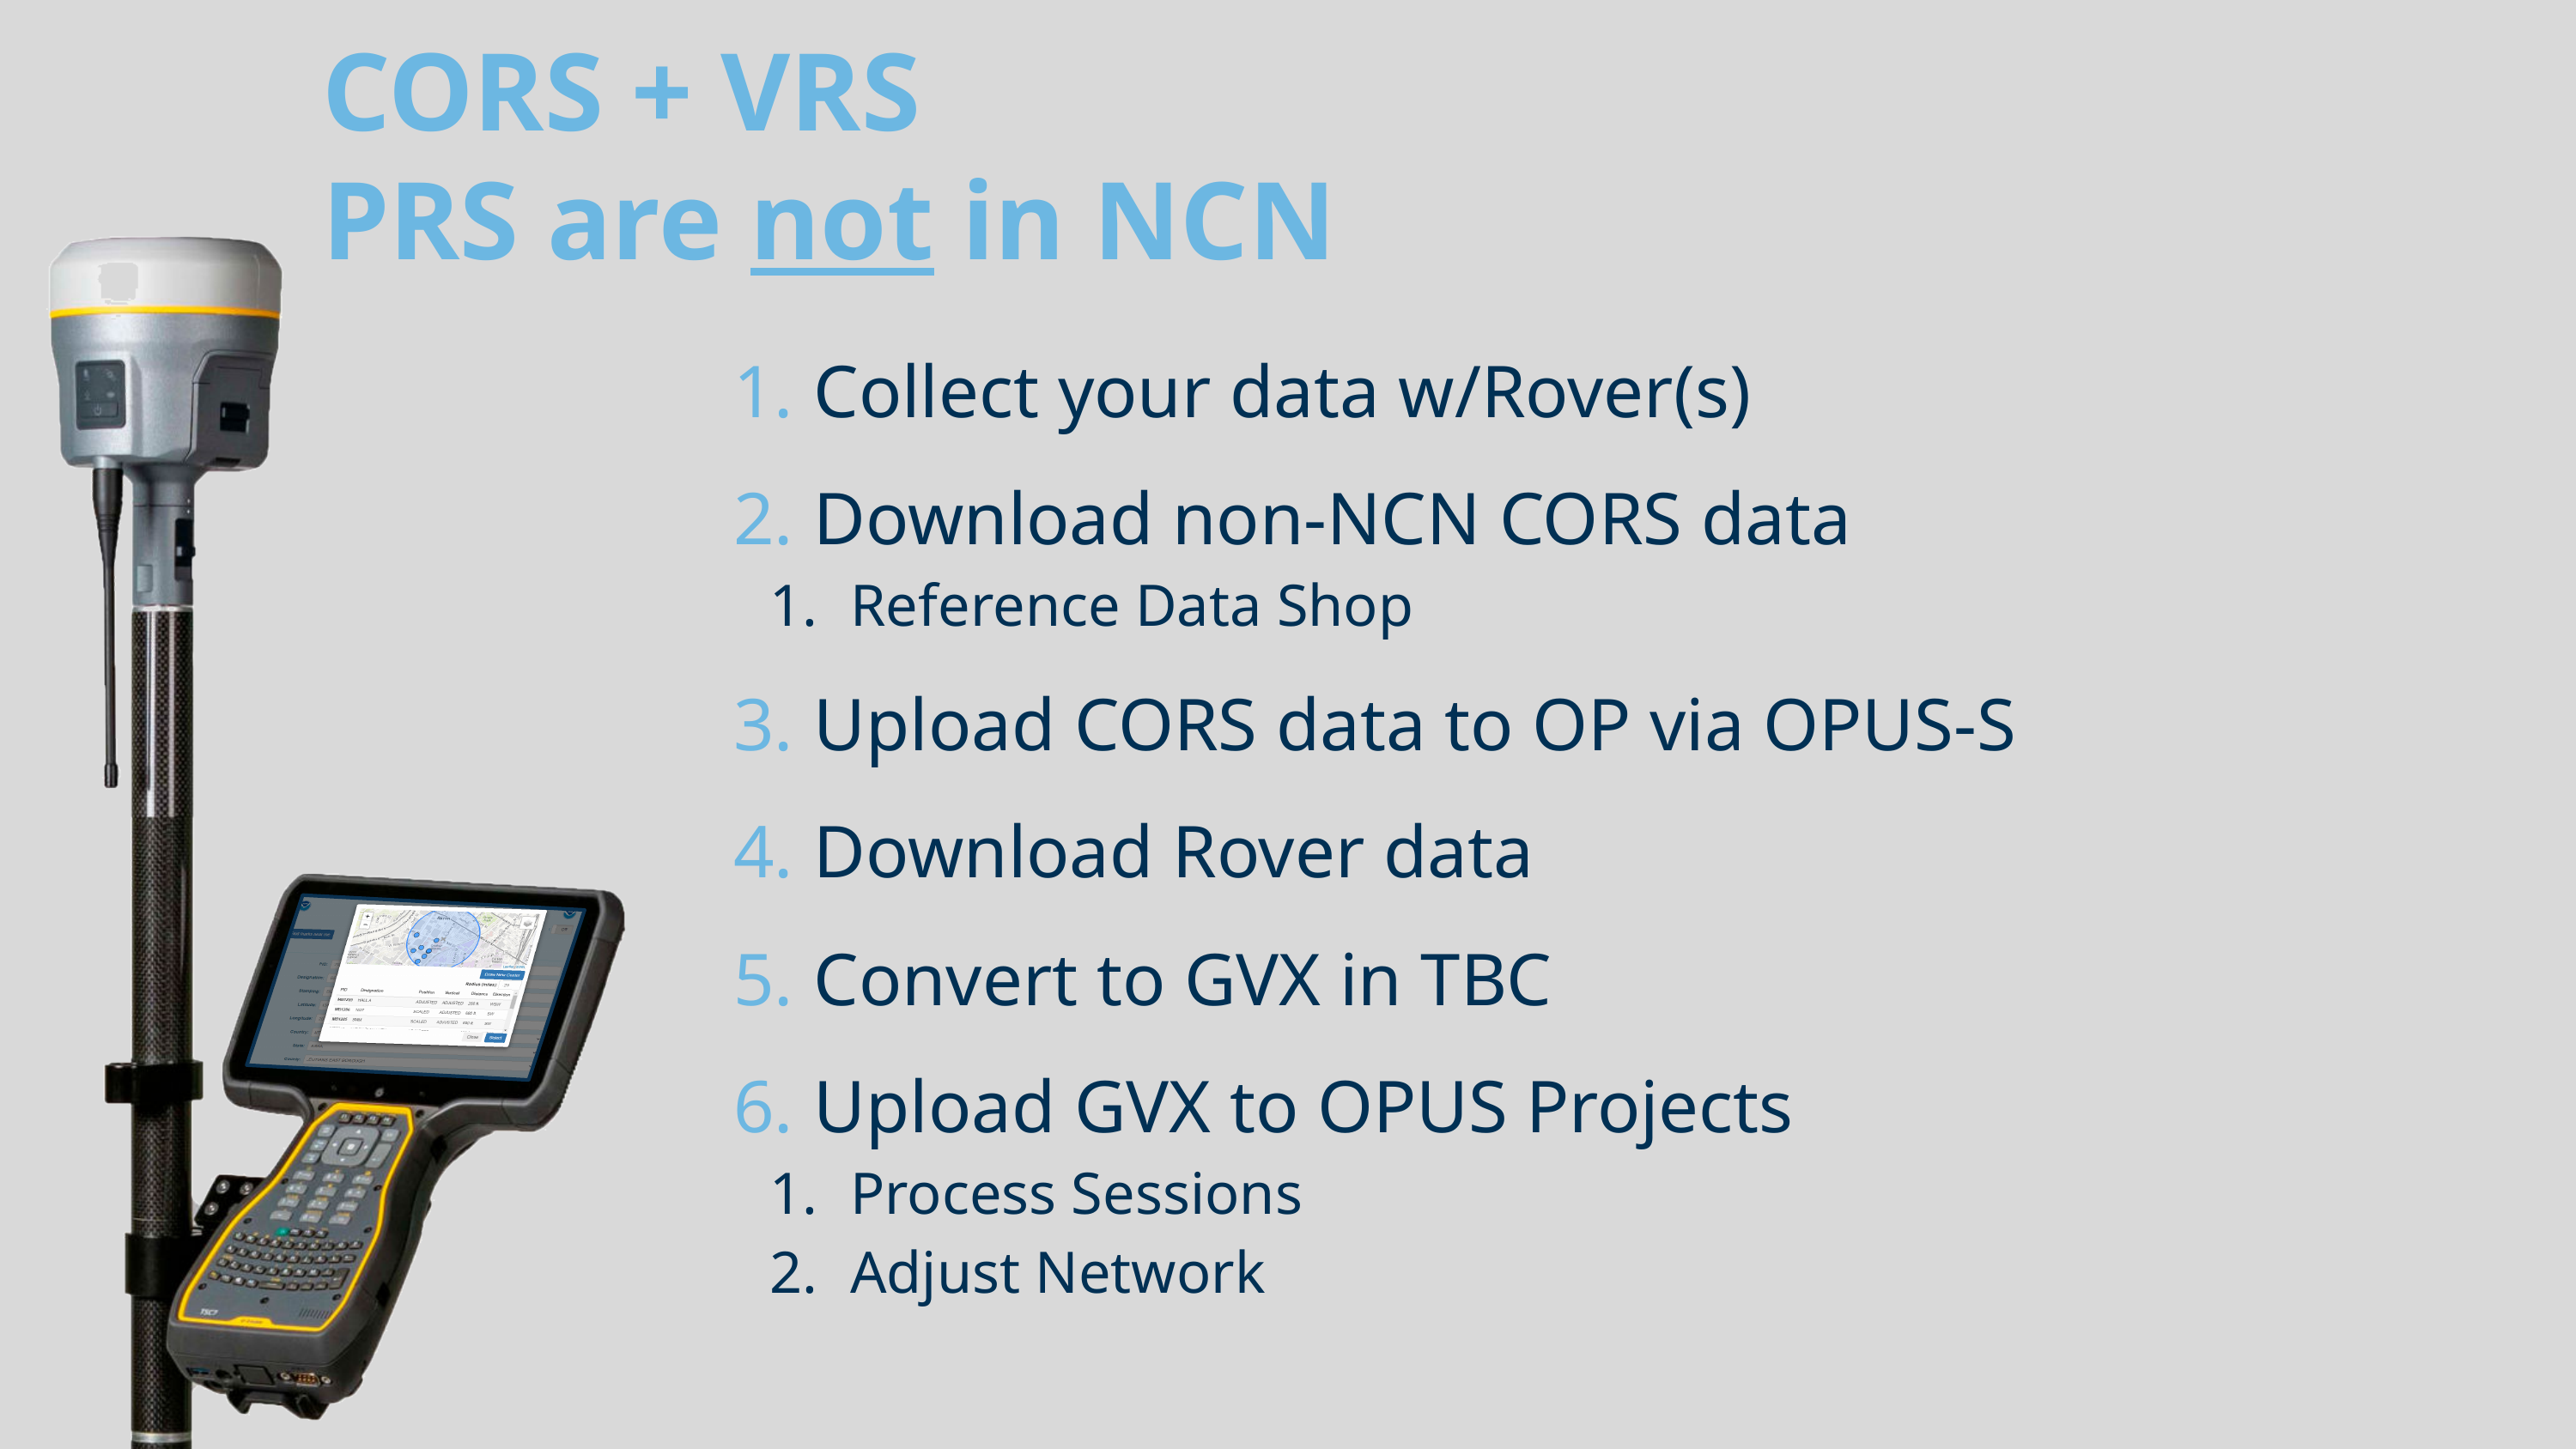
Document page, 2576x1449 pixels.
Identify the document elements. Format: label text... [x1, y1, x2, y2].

list Collect your data w/Rover(s) Download non-NCN CORS data Reference Data Shop Upload CORS data to OP via OPUS-S Download Rover data Convert to GVX in TBC Upload GVX to OPUS Projects Process Sessions Adjust Network [720, 319, 2162, 1195]
title CORS + VRS PRS are not in NCN [322, 168, 2254, 314]
picture [0, 209, 697, 1449]
